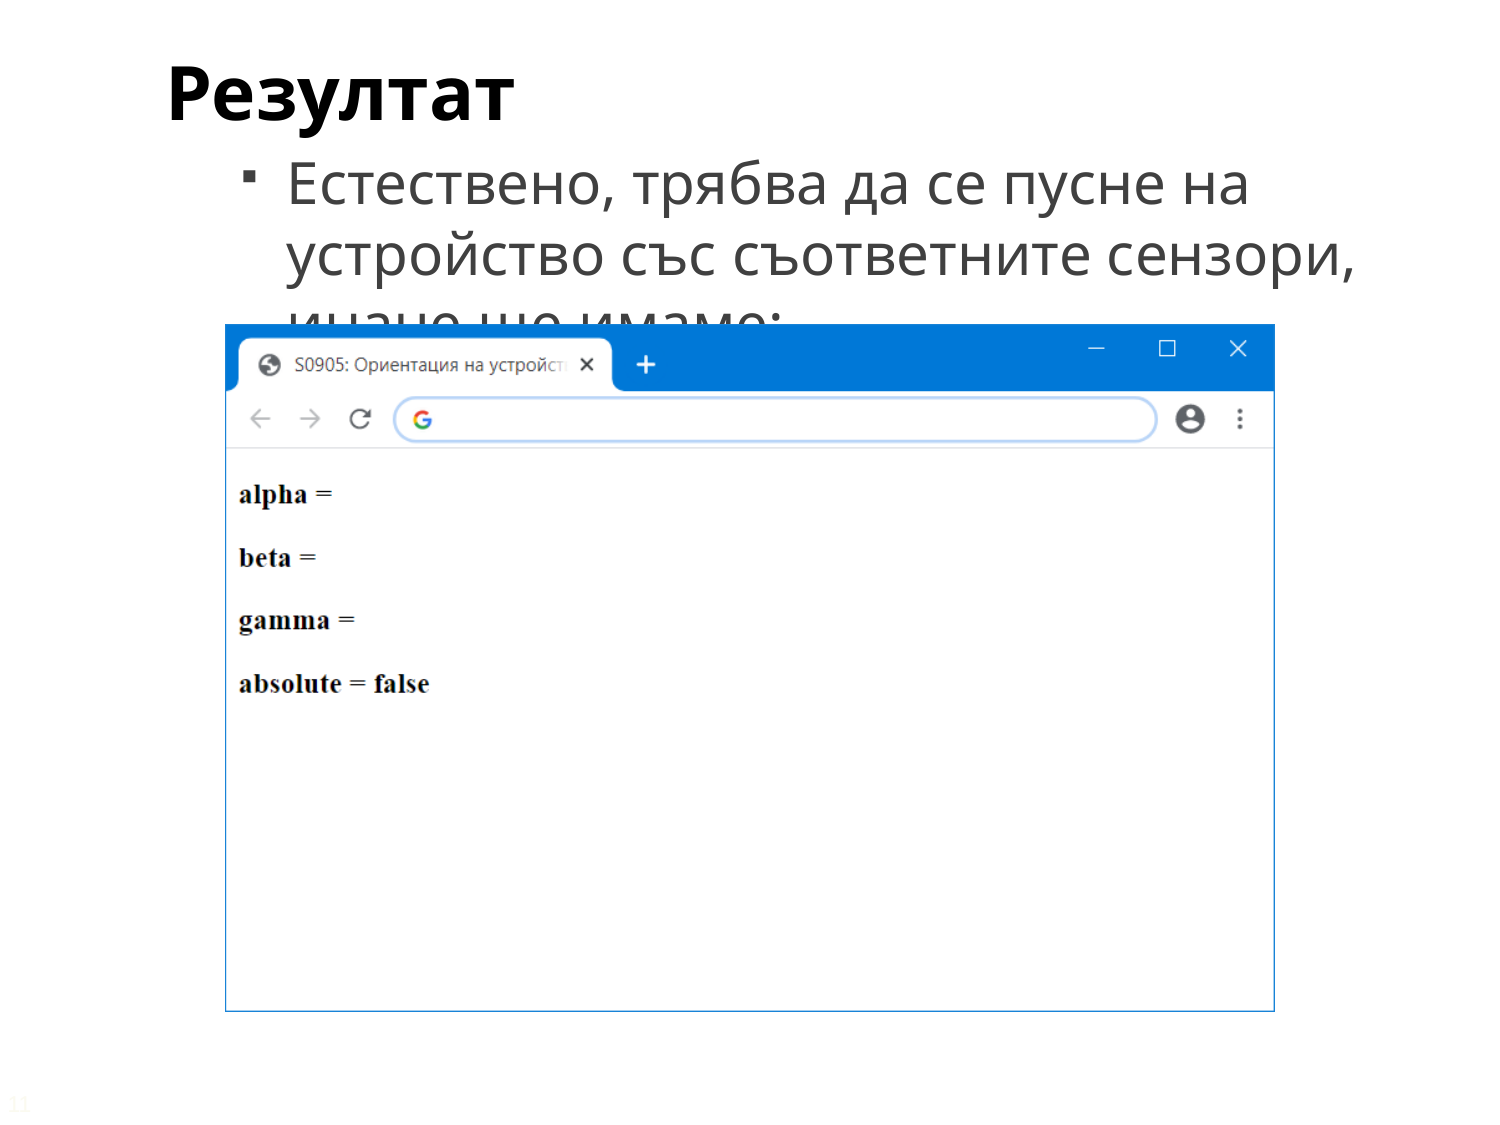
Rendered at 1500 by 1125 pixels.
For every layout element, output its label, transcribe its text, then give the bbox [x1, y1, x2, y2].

picture [224, 324, 1276, 1012]
list Резултат Естествено, трябва да се пусне на устройство със съответните сензори, иначе ще имаме: [150, 37, 1488, 1113]
